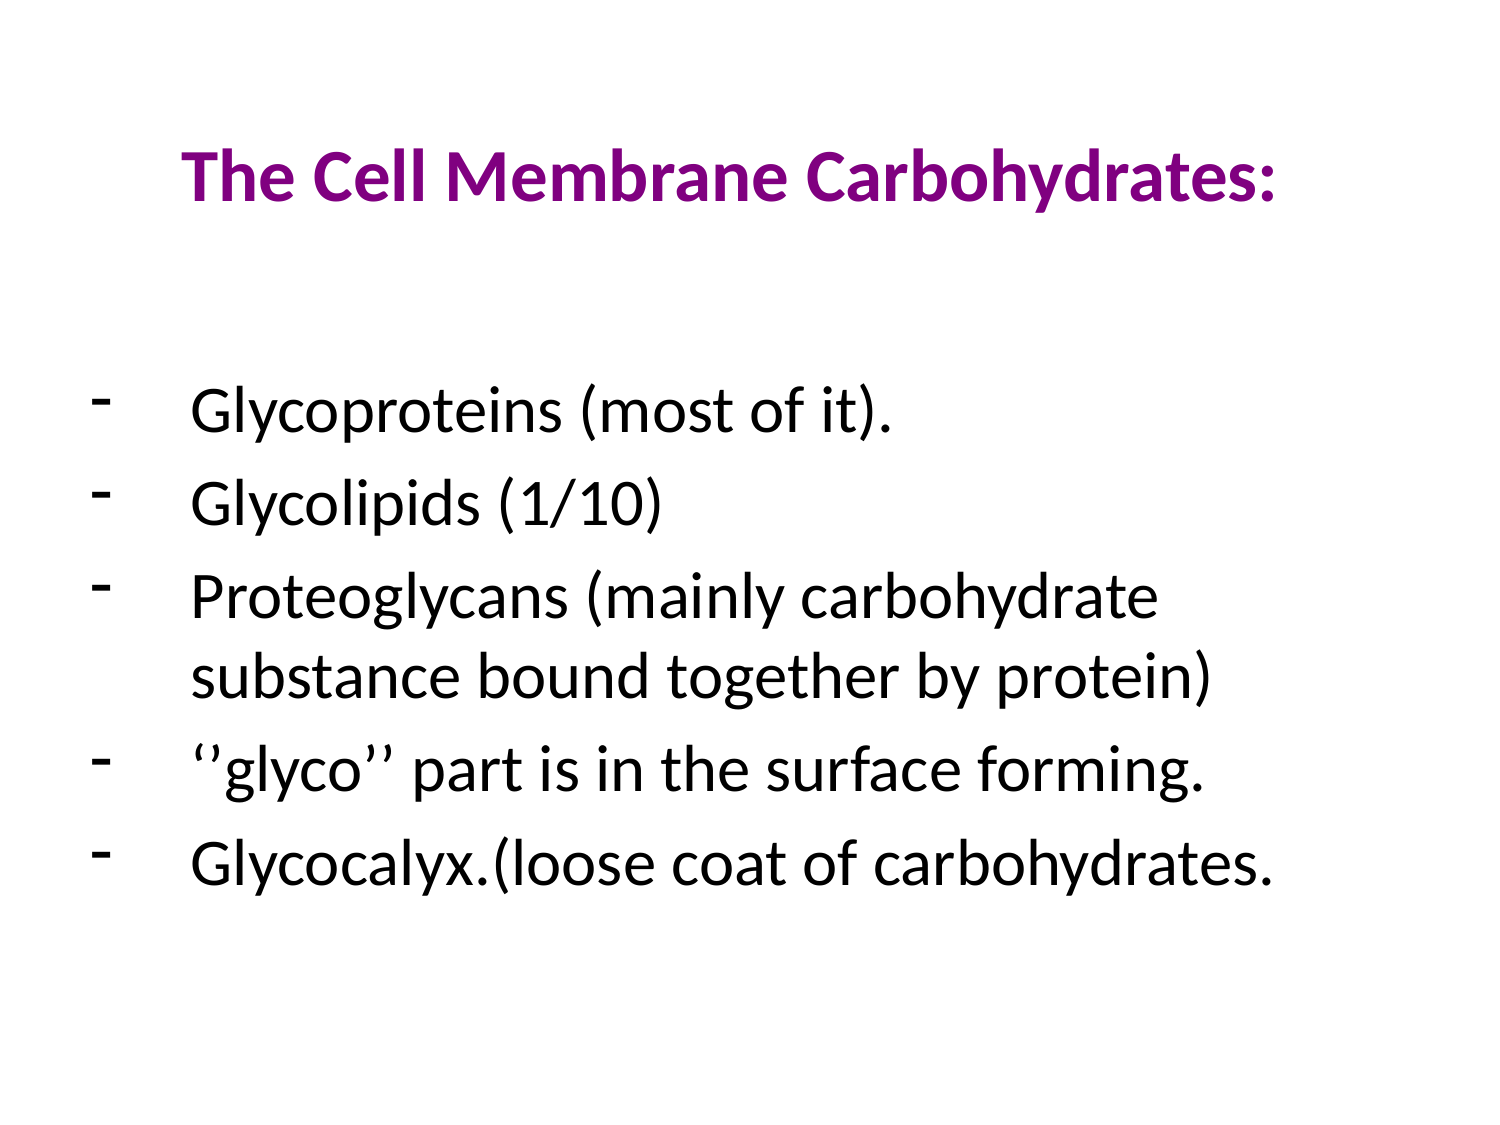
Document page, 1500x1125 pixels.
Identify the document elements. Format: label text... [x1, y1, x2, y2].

text_box Glycoproteins (most of it). Glycolipids (1/10) Proteoglycans (mainly carbohydrate substance bound together by protein) ‘’glyco’’ part is in the surface forming. Glycocalyx.(loose coat of carbohydrates. [76, 357, 1426, 1013]
text_box The Cell Membrane Carbohydrates: [64, 54, 1413, 289]
title [75, 45, 1425, 233]
